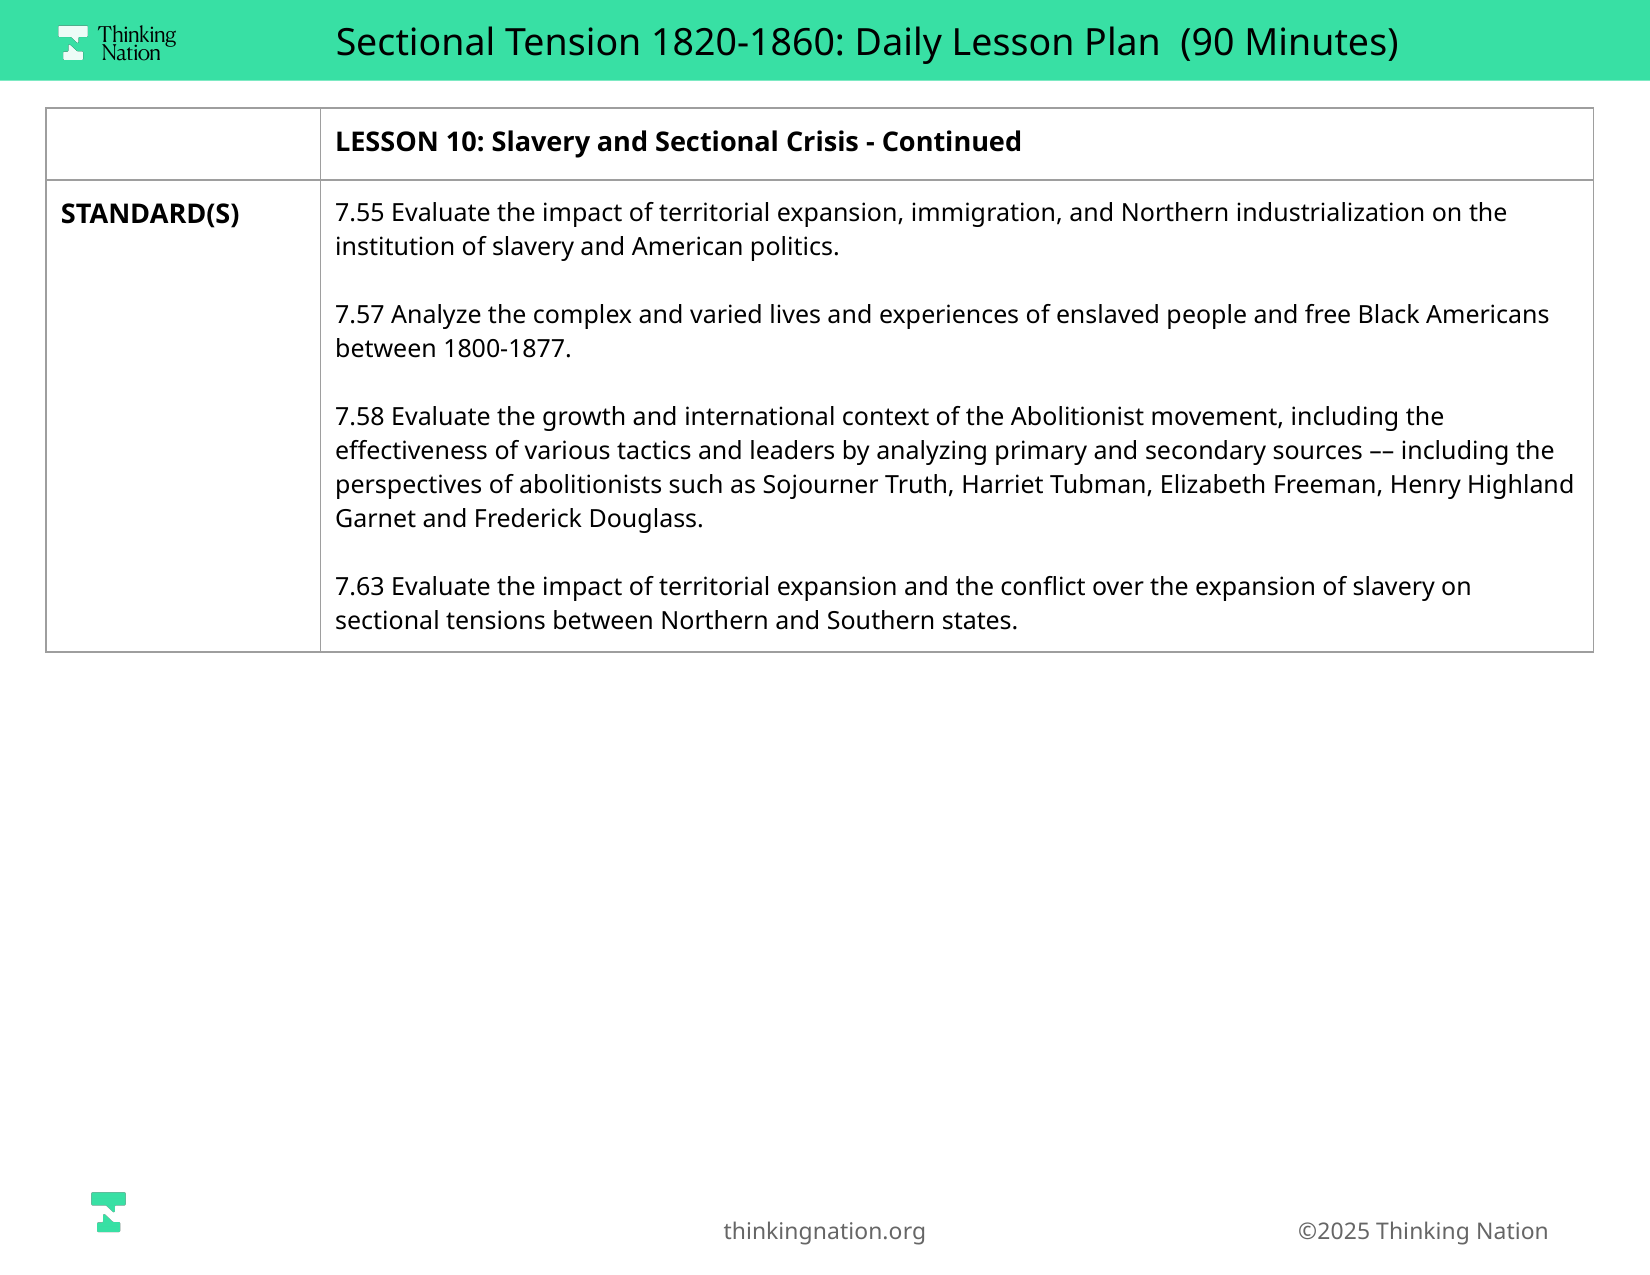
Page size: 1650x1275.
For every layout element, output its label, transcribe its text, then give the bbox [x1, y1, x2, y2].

table_header [47, 109, 320, 179]
text_box thinkingnation.org [629, 1200, 1021, 1240]
table_cell STANDARD(S) [47, 181, 320, 651]
table_cell 7.55 Evaluate the impact of territorial expansion, immigration, and Northern industrialization on the institution of slavery and American politics. 7.57 Analyze the complex and varied lives and experiences of enslaved people and free Black Americans between 1800-1877. 7.58 Evaluate the growth and international context of the Abolitionist movement, including the effectiveness of various tactics and leaders by analyzing primary and secondary sources –– including the perspectives of abolitionists such as Sojourner Truth, Harriet Tubman, Elizabeth Freeman, Henry Highland Garnet and Frederick Douglass. 7.63 Evaluate the impact of territorial expansion and the conflict over the expansion of slavery on sectional tensions between Northern and Southern states. [321, 181, 1593, 651]
table_header LESSON 10: Slavery and Sectional Crisis - Continued [321, 109, 1593, 179]
text_box ©2025 Thinking Nation [1174, 1200, 1566, 1240]
picture [45, 14, 180, 85]
text_box Sectional Tension 1820-1860: Daily Lesson Plan (90 Minutes) [0, 0, 1650, 81]
picture [80, 1184, 136, 1240]
